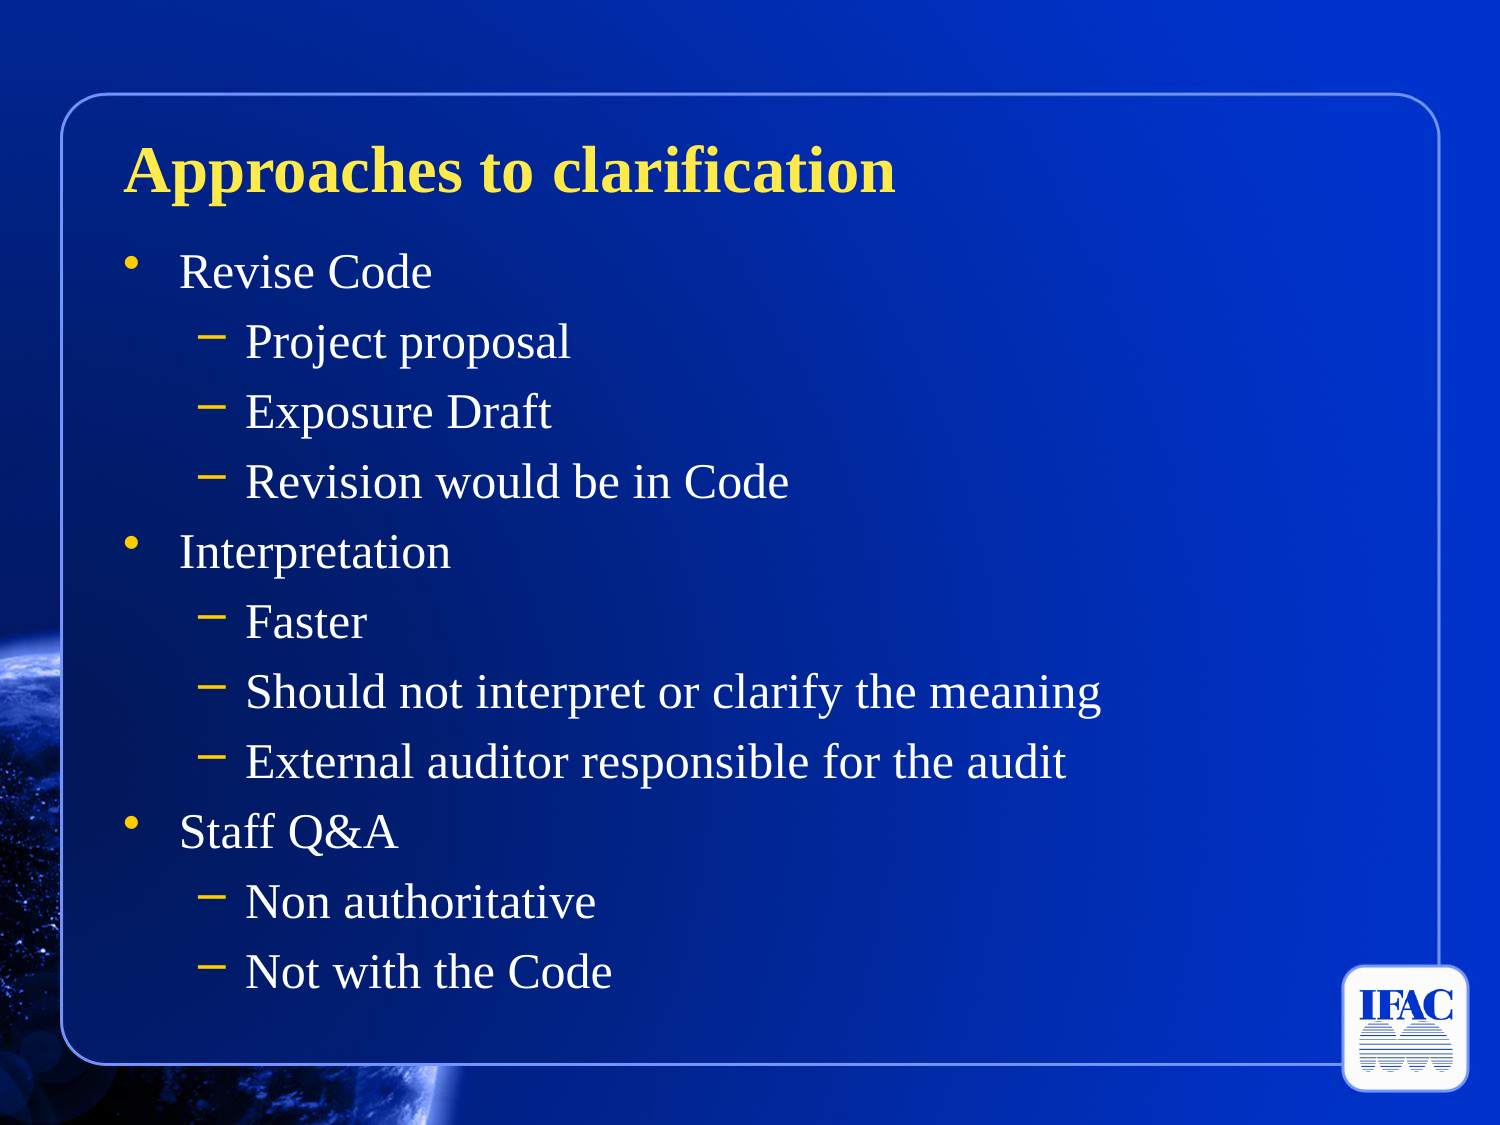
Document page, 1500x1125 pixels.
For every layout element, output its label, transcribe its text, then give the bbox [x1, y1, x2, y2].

picture [0, 0, 1500, 1125]
list Revise Code Project proposal Exposure Draft Revision would be in Code Interpretation Faster Should not interpret or clarify the meaning External auditor responsible for the audit Staff Q&A Non authoritative Not with the Code [107, 230, 1411, 1048]
list Approaches to clarification [107, 118, 1411, 215]
